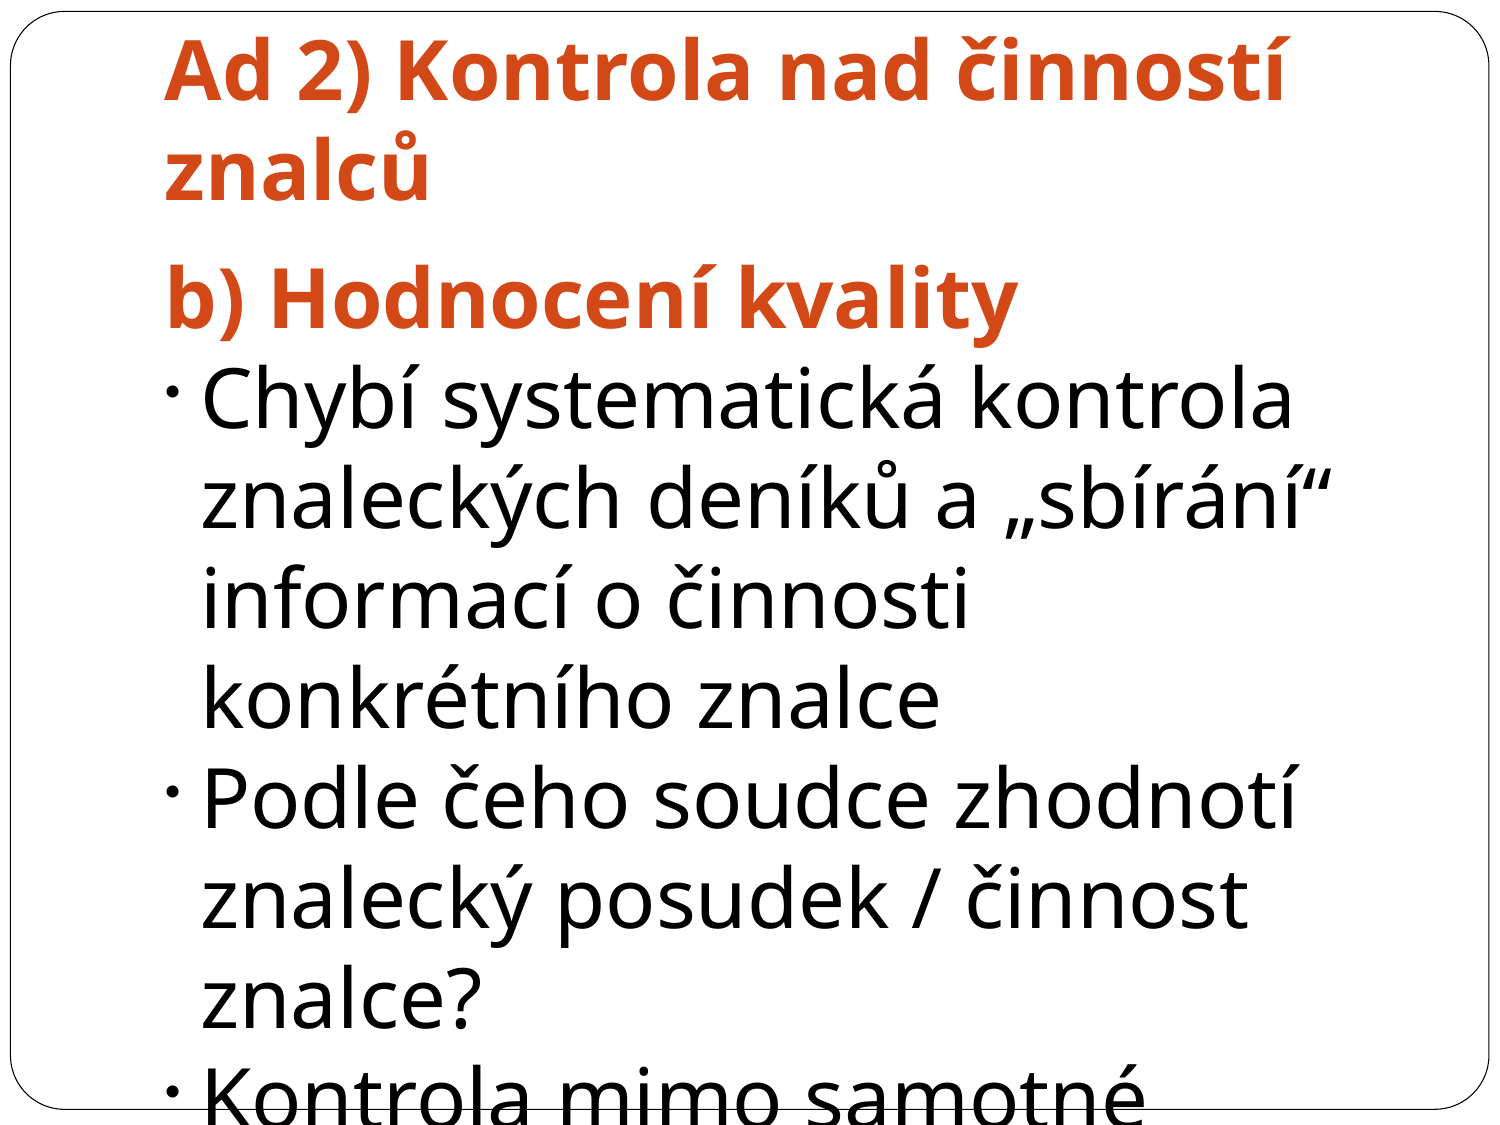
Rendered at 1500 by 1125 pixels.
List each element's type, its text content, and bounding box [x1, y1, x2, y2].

text_box Ad 2) Kontrola nad činností znalců [150, 45, 1425, 233]
text_box b) Hodnocení kvality Chybí systematická kontrola znaleckých deníků a „sbírání“ informací o činnosti konkrétního znalce Podle čeho soudce zhodnotí znalecký posudek / činnost znalce? Kontrola mimo samotné řízení? [150, 237, 1425, 988]
